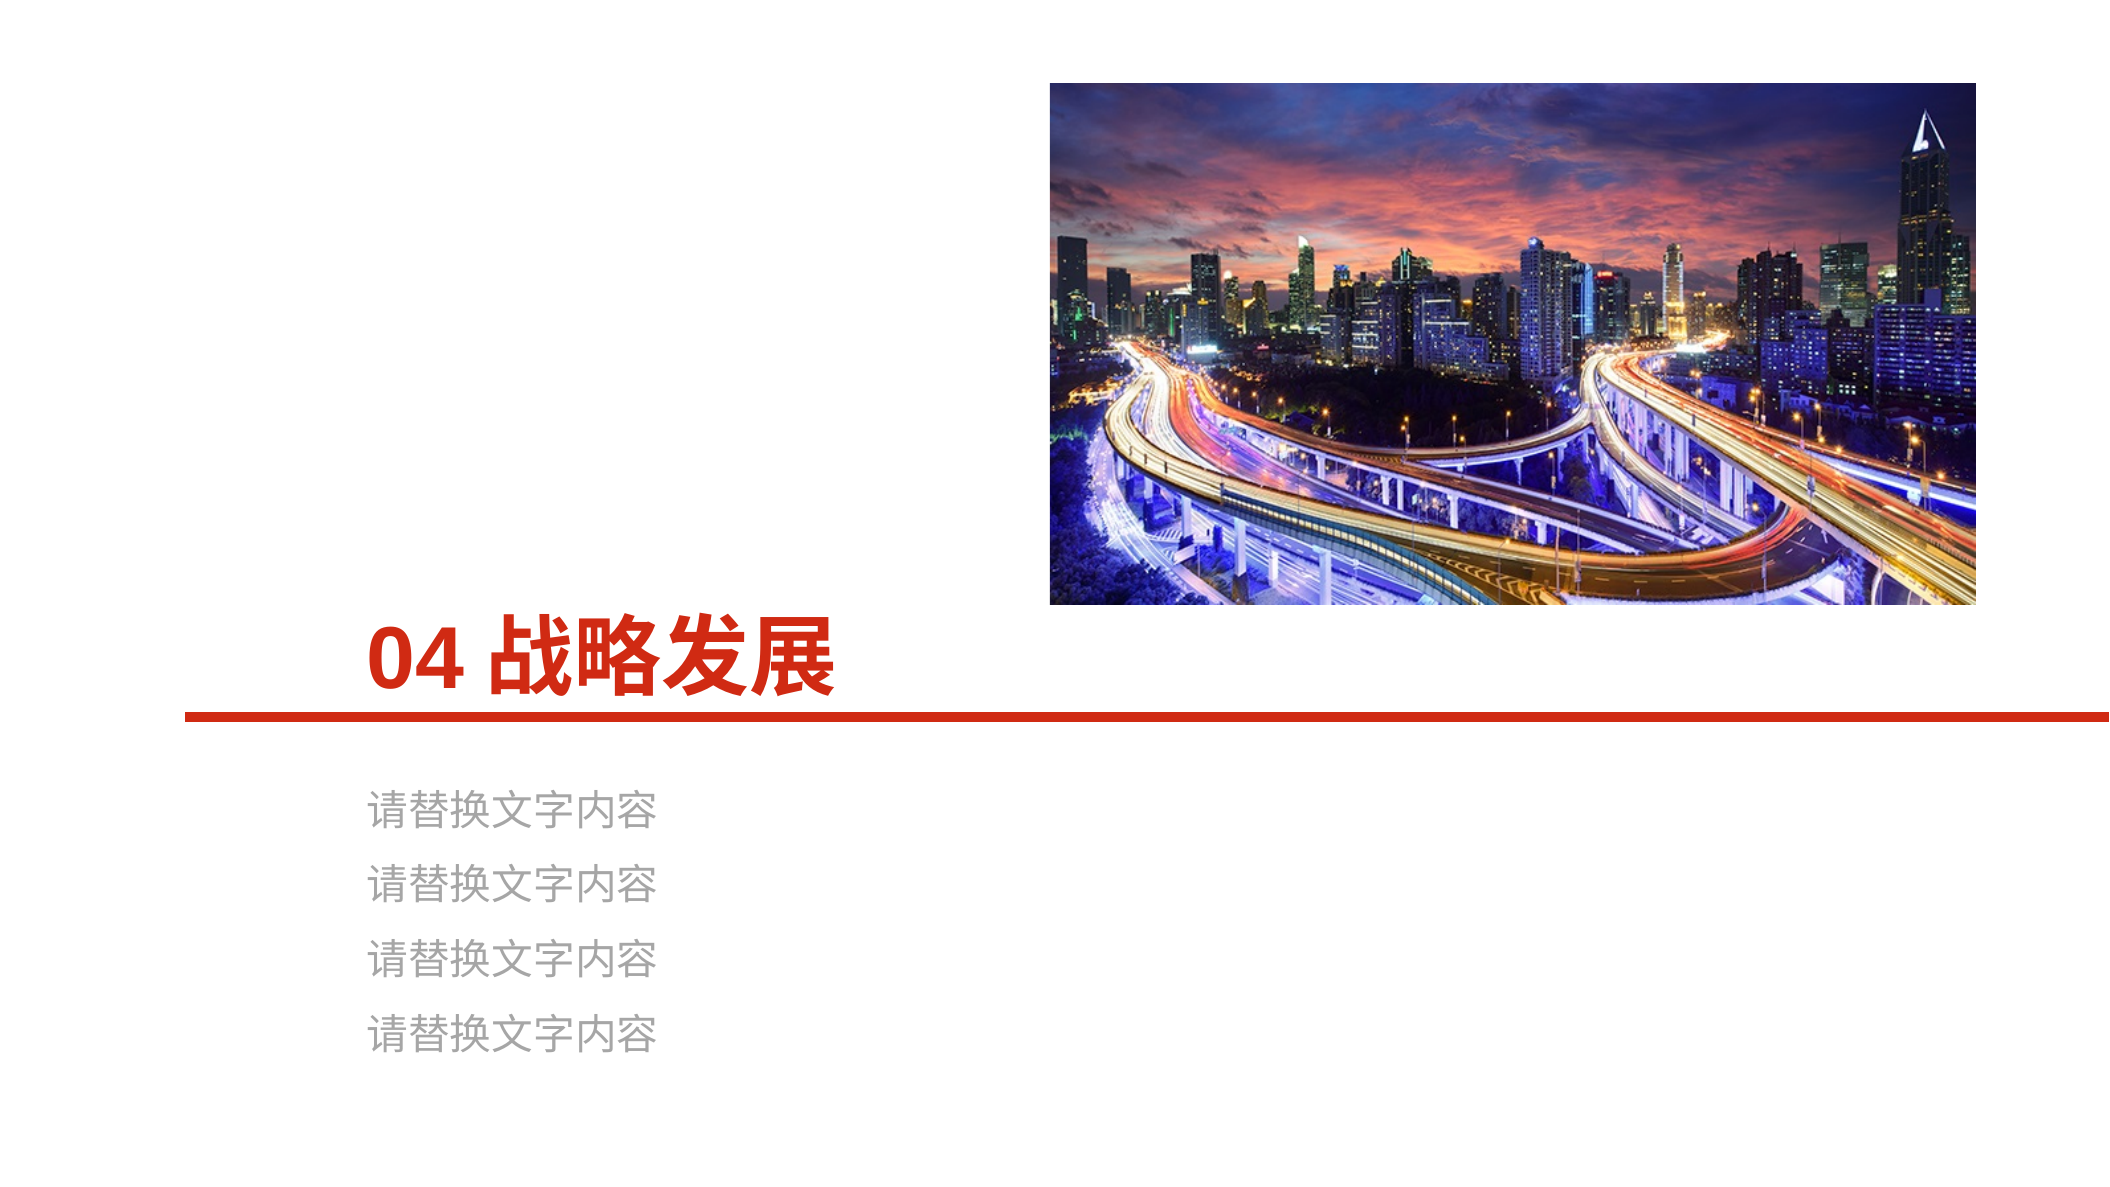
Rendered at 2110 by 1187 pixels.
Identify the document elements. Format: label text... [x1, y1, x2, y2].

text_box 04战略发展 [351, 706, 1149, 712]
text_box [1049, 82, 1977, 606]
text_box 请替换文字内容 [351, 840, 925, 915]
text_box 04战略发展 [351, 572, 1149, 705]
text_box 请替换文字内容 [351, 990, 925, 1065]
text_box 请替换文字内容 [351, 766, 925, 840]
text_box 请替换文字内容 [351, 915, 925, 990]
